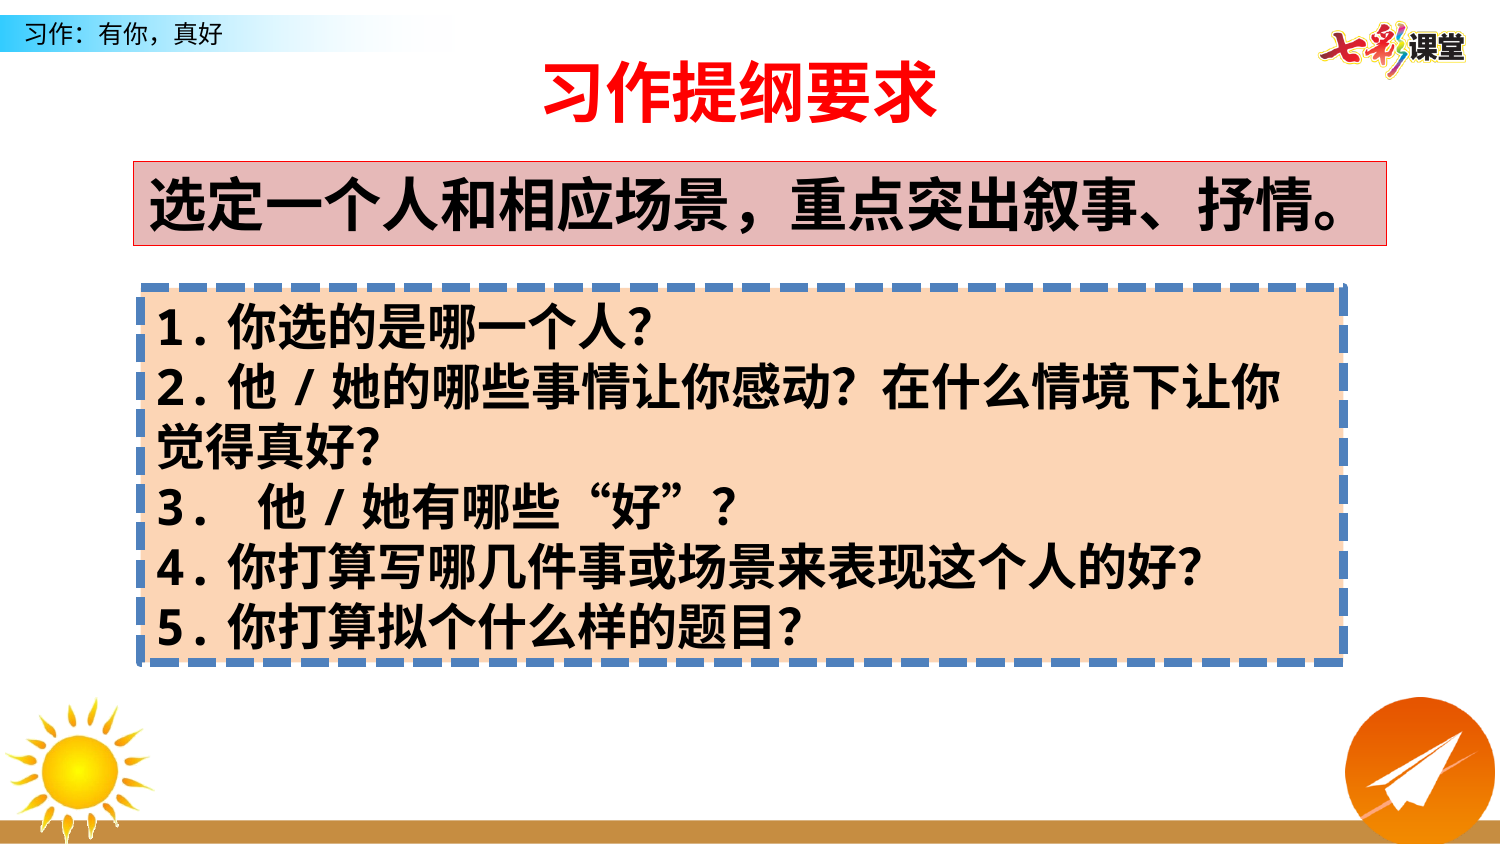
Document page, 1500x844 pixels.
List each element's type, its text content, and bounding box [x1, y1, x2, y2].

text_box 习作提纲要求 [523, 43, 1087, 139]
text_box 1.你选的是哪一个人？ 2.他/她的哪些事情让你感动？在什么情境下让你觉得真好？ 3. 他/她有哪些“好”？ 4.你打算写哪几件事或场景来表现这个人的好？ 5.你打算拟个什么样的题目？ [140, 287, 1344, 663]
picture [1345, 697, 1495, 844]
picture [5, 697, 155, 844]
picture [1316, 20, 1468, 80]
text_box 选定一个人和相应场景，重点突出叙事、抒情。 [133, 161, 1387, 246]
